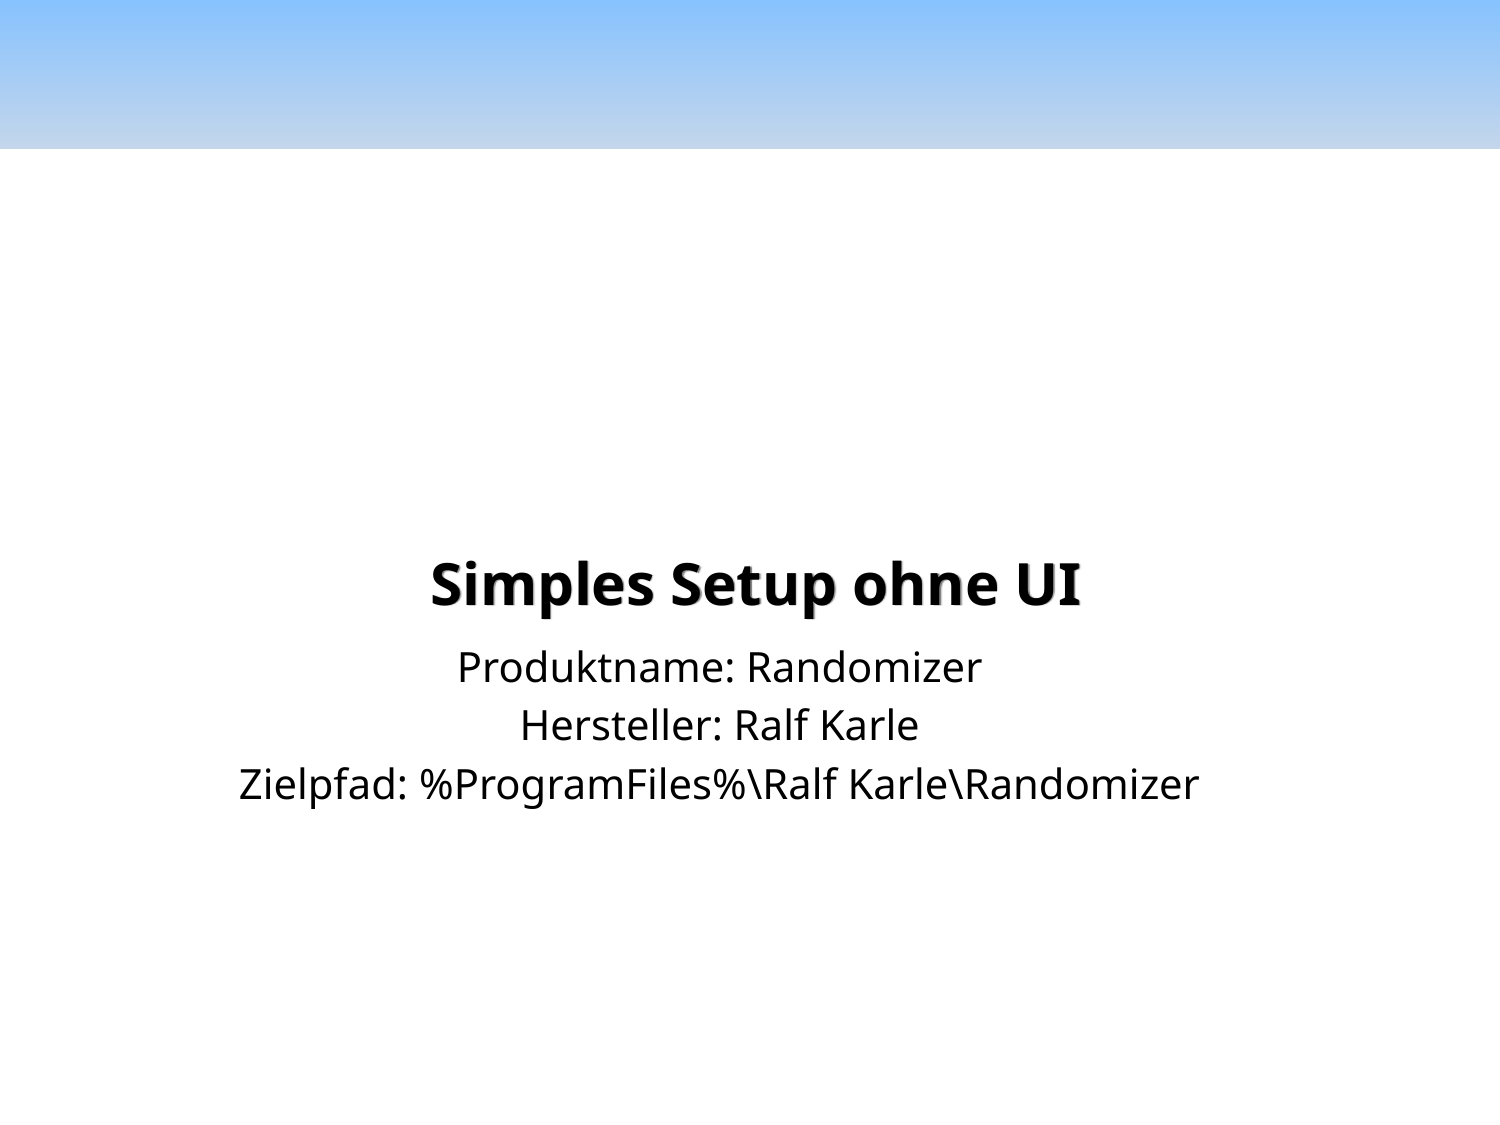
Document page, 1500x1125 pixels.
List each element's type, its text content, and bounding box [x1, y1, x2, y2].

title Simples Setup ohne UI [118, 538, 1394, 658]
subtitle Produktname: Randomizer Hersteller: Ralf Karle Zielpfad: %ProgramFiles%\Ralf Karle\Randomizer [194, 633, 1246, 880]
